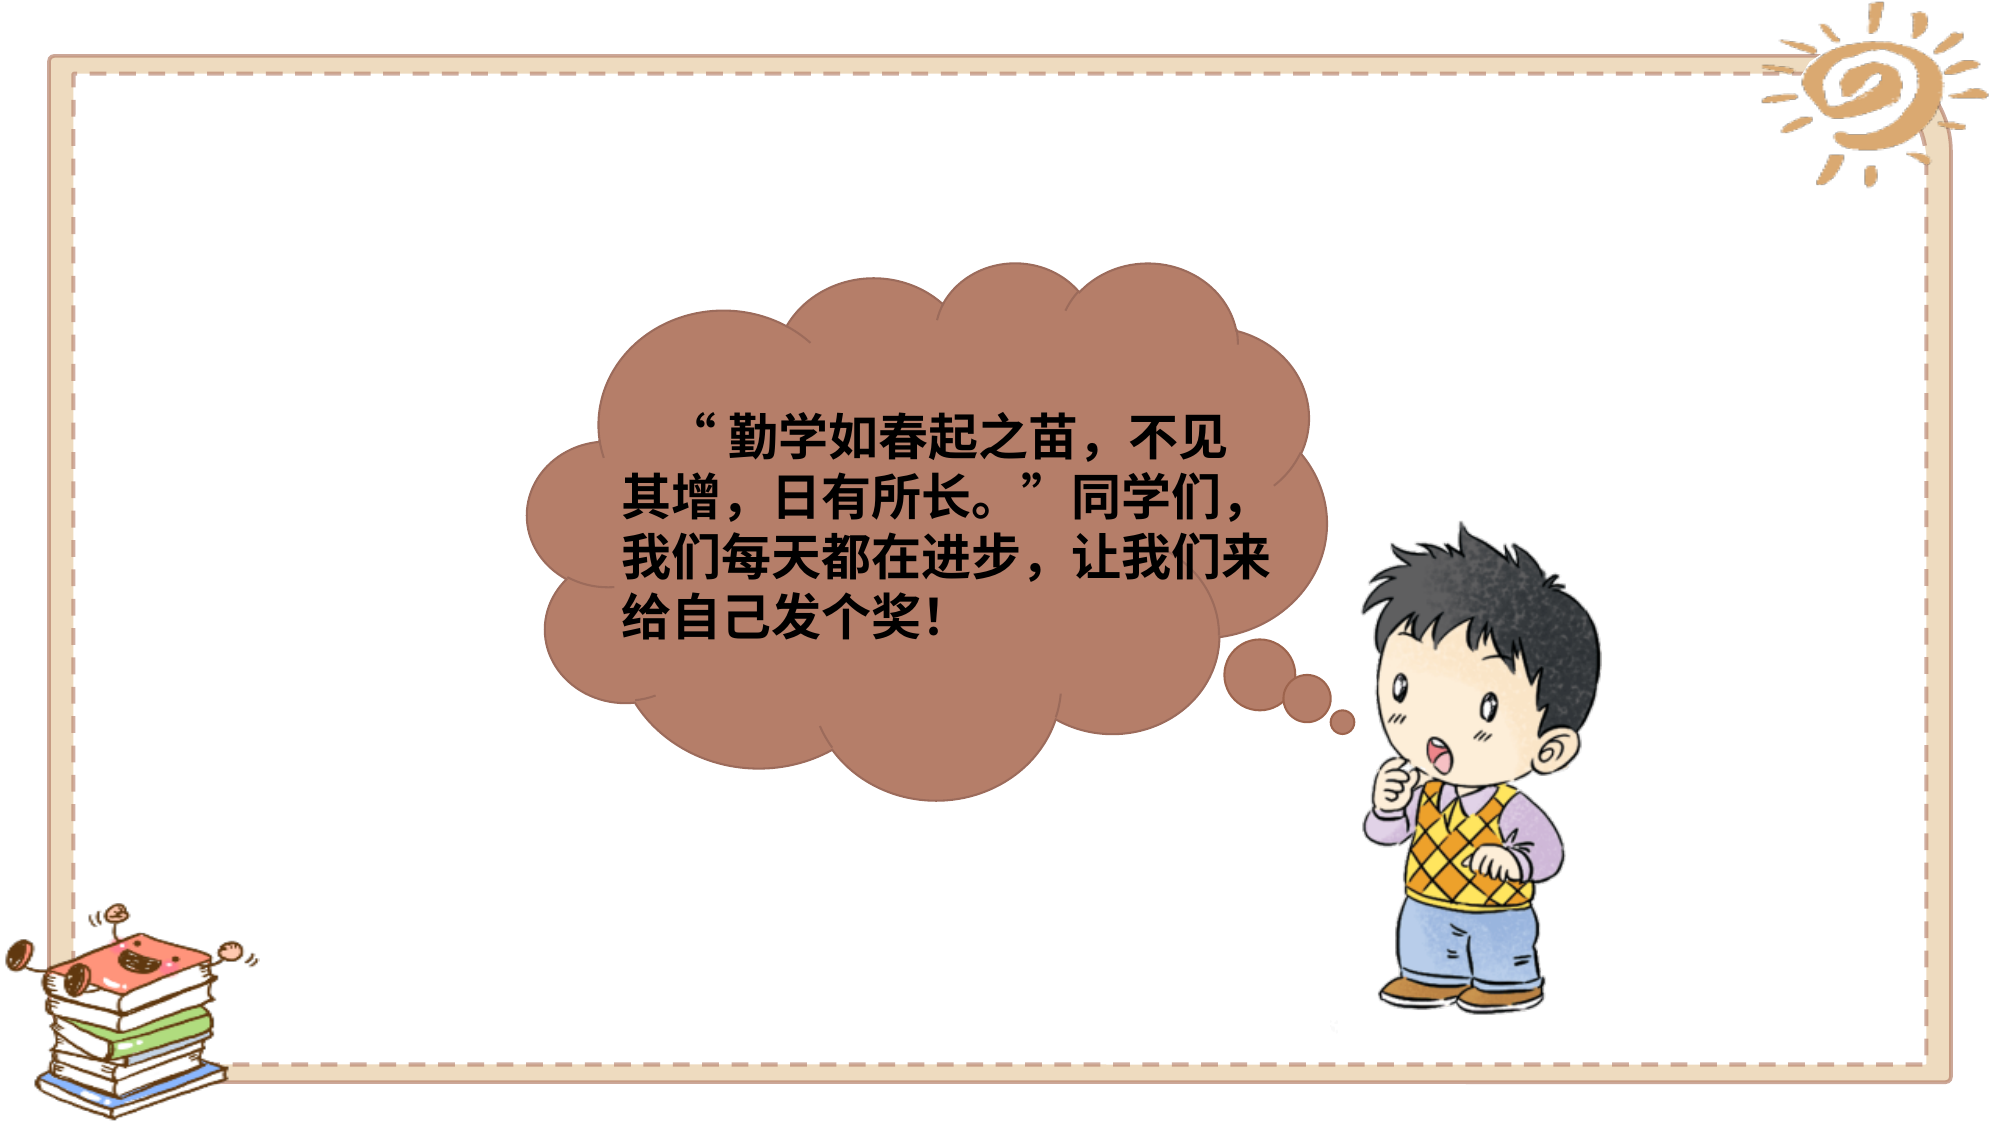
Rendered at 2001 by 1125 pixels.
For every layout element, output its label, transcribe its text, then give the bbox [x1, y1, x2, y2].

picture [1330, 520, 1602, 1035]
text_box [1224, 639, 1355, 734]
picture [0, 902, 260, 1122]
text_box [526, 263, 1328, 801]
text_box “勤学如春起之苗，不见其增，日有所长。”同学们，我们每天都在进步，让我们来给自己发个奖！ [606, 397, 1292, 653]
picture [1725, 0, 2001, 204]
